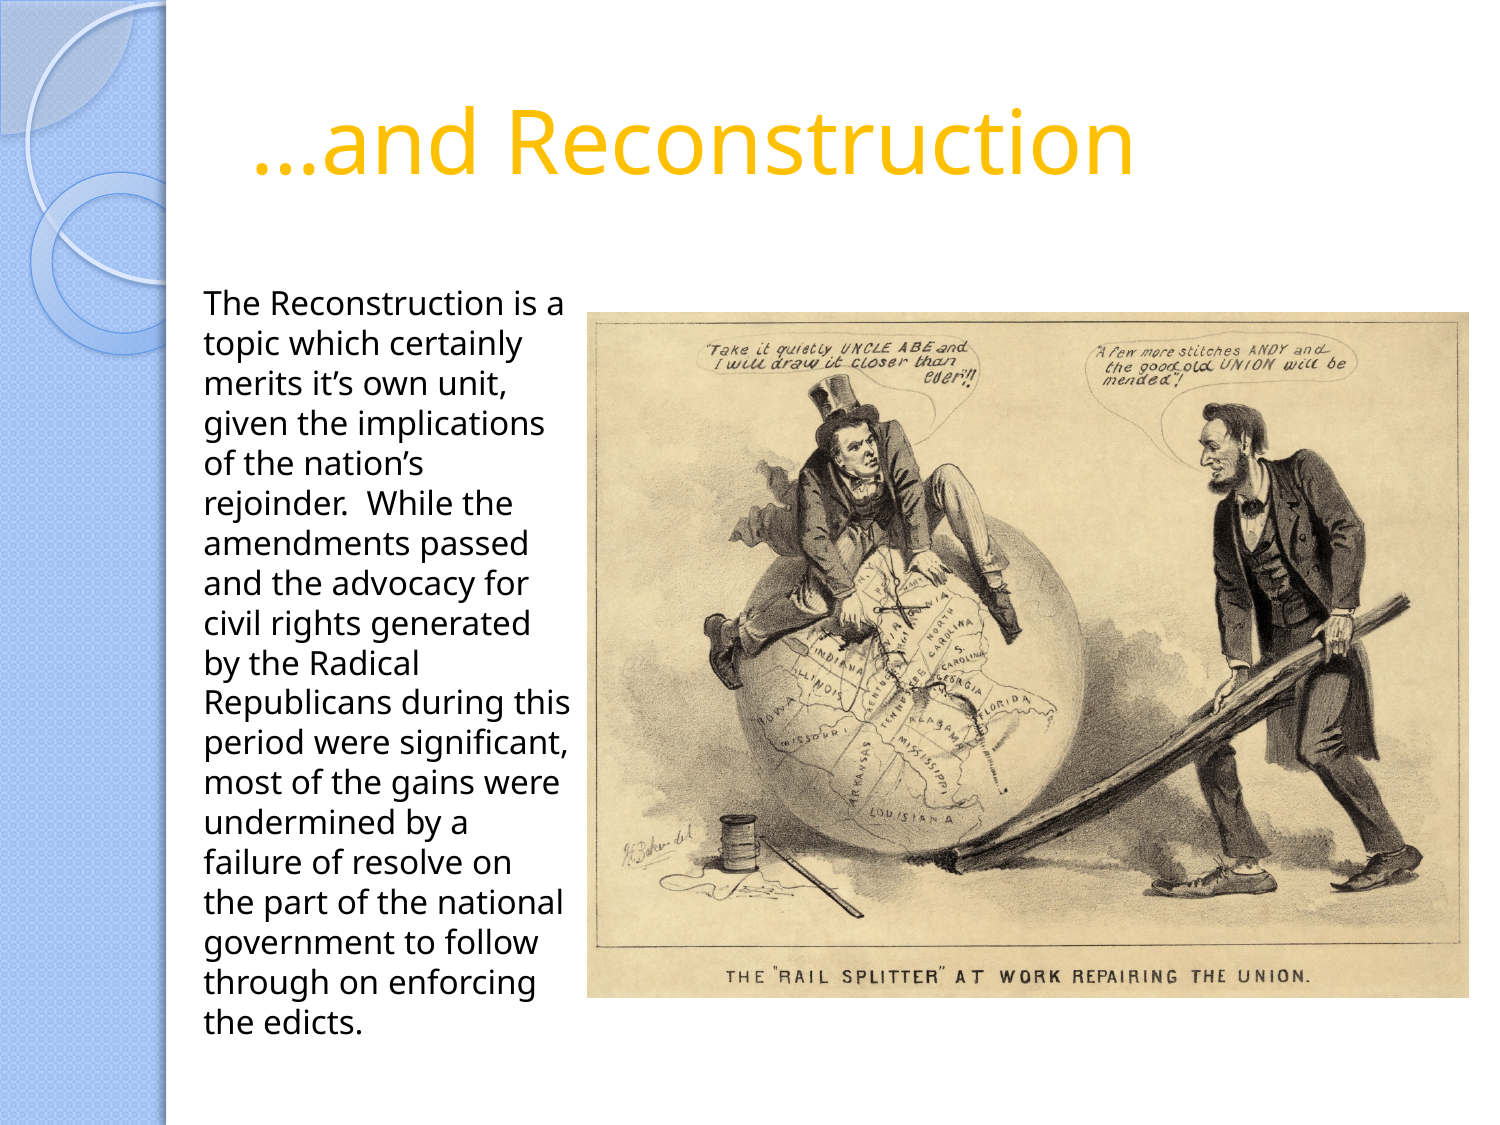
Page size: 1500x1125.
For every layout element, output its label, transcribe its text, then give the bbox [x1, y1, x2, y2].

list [587, 312, 1469, 999]
list The Reconstruction is a topic which certainly merits it’s own unit, given the implications of the nation’s rejoinder. While the amendments passed and the advocacy for civil rights generated by the Radical Republicans during this period were significant, most of the gains were undermined by a failure of resolve on the part of the national government to follow through on enforcing the edicts. [174, 275, 588, 1050]
title …and Reconstruction [235, 45, 1466, 233]
